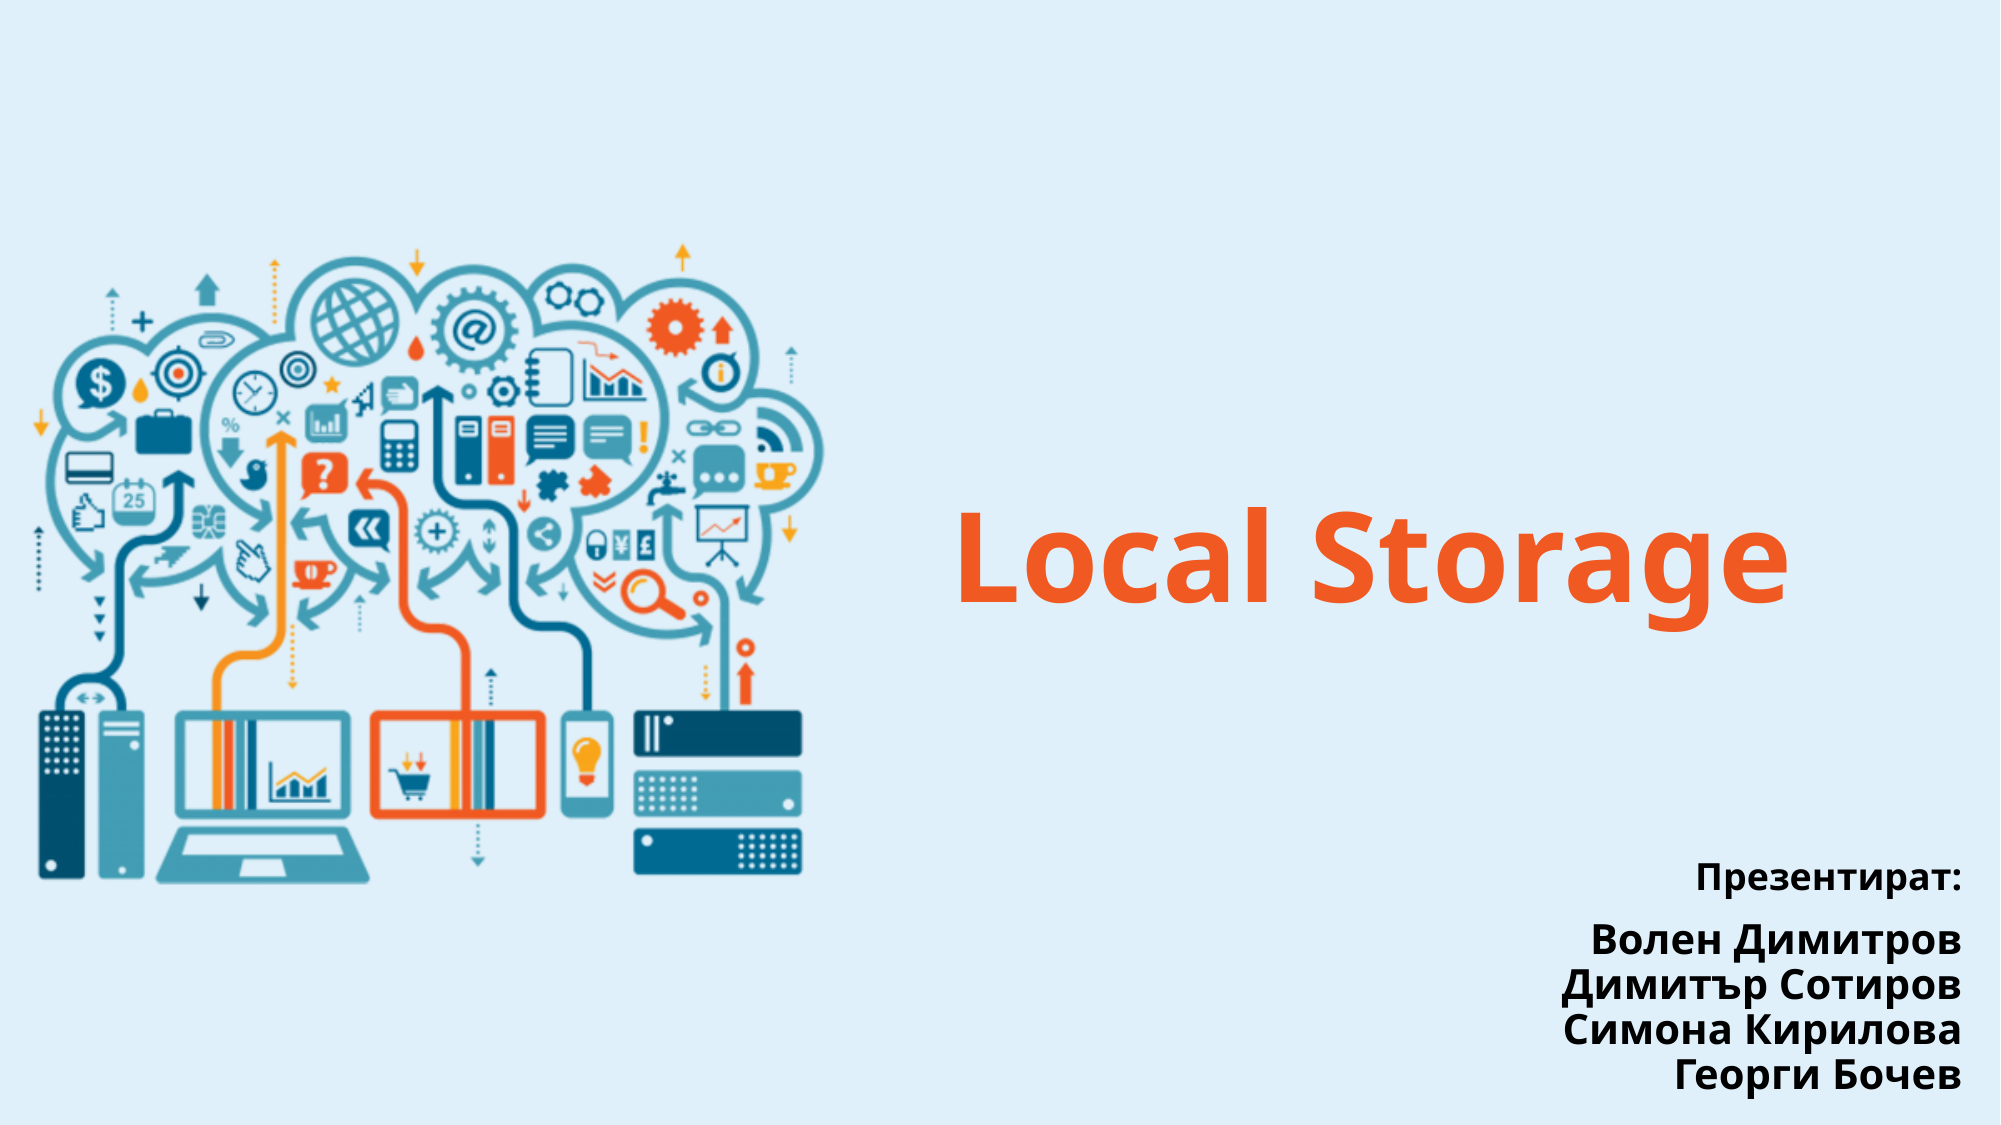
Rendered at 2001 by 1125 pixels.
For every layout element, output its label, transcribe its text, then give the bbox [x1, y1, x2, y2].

picture [641, 835, 653, 846]
picture [759, 843, 766, 849]
subtitle Презентират: Волен Димитров Димитър Сотиров Симона Кирилова Георги Бочев [766, 850, 1978, 1125]
picture [749, 862, 755, 869]
picture [738, 843, 745, 849]
picture [759, 853, 766, 859]
title Local Storage [766, 366, 1978, 759]
picture [759, 862, 766, 869]
picture [791, 843, 798, 849]
picture [791, 834, 798, 840]
picture [0, 0, 2001, 1125]
